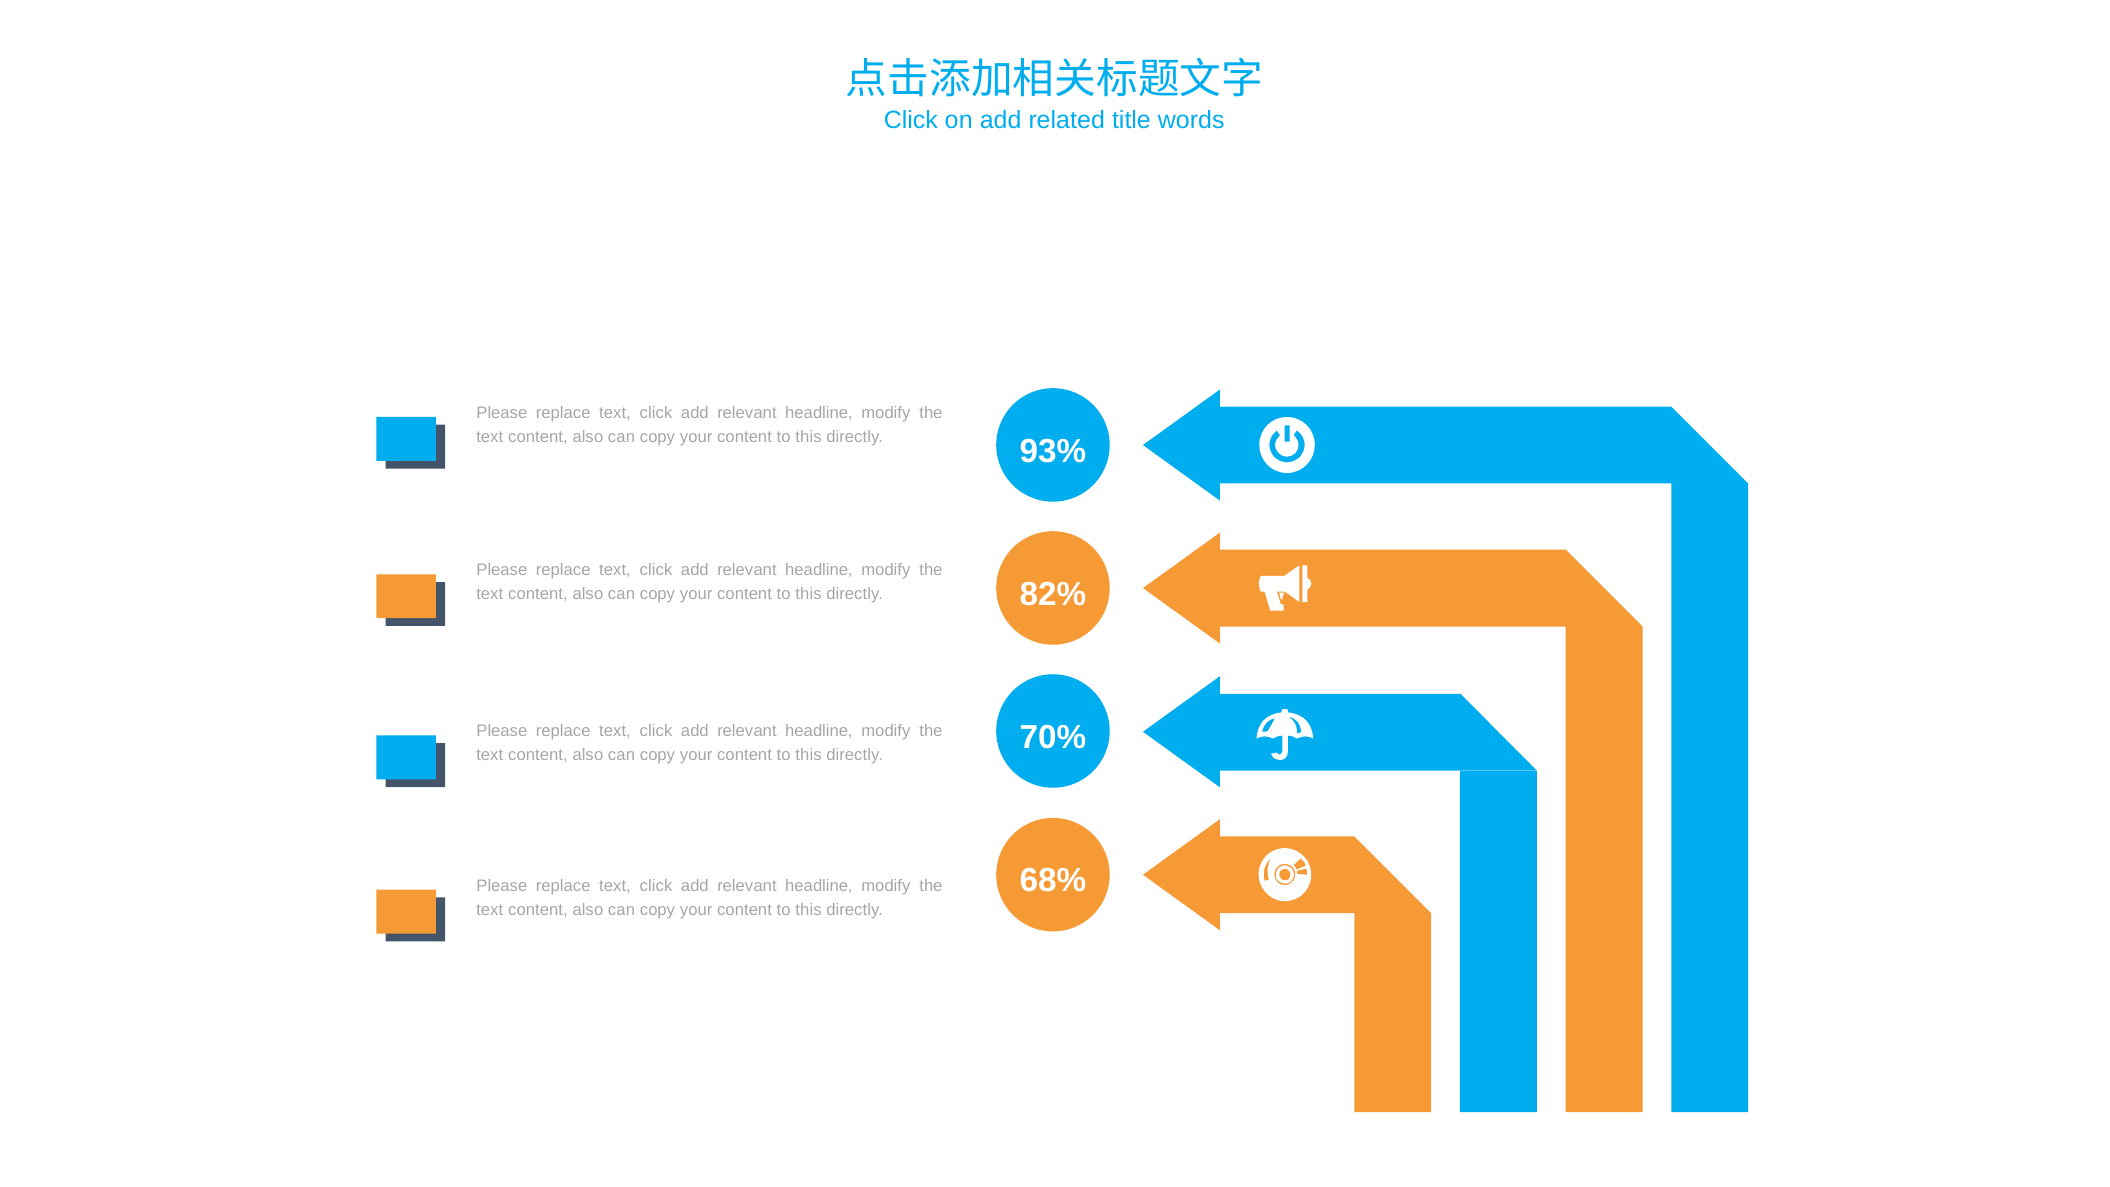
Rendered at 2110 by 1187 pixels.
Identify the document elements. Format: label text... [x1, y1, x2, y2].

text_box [996, 531, 1110, 645]
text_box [376, 735, 446, 788]
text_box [996, 817, 1110, 932]
text_box Please replace text, click add relevant headline, modify the text content, also can copy your content to this directly. [461, 390, 959, 453]
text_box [996, 674, 1110, 788]
text_box Please replace text, click add relevant headline, modify the text content, also can copy your content to this directly. [461, 708, 959, 772]
text_box Please replace text, click add relevant headline, modify the text content, also can copy your content to this directly. [461, 863, 959, 926]
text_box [376, 574, 446, 626]
text_box 点击添加相关标题文字 [803, 44, 1307, 107]
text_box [996, 388, 1110, 502]
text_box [1142, 389, 1749, 1112]
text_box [376, 416, 446, 469]
text_box Please replace text, click add relevant headline, modify the text content, also can copy your content to this directly. [461, 547, 959, 611]
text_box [1142, 819, 1432, 1112]
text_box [376, 889, 446, 942]
text_box Click on add related title words [864, 95, 1246, 158]
